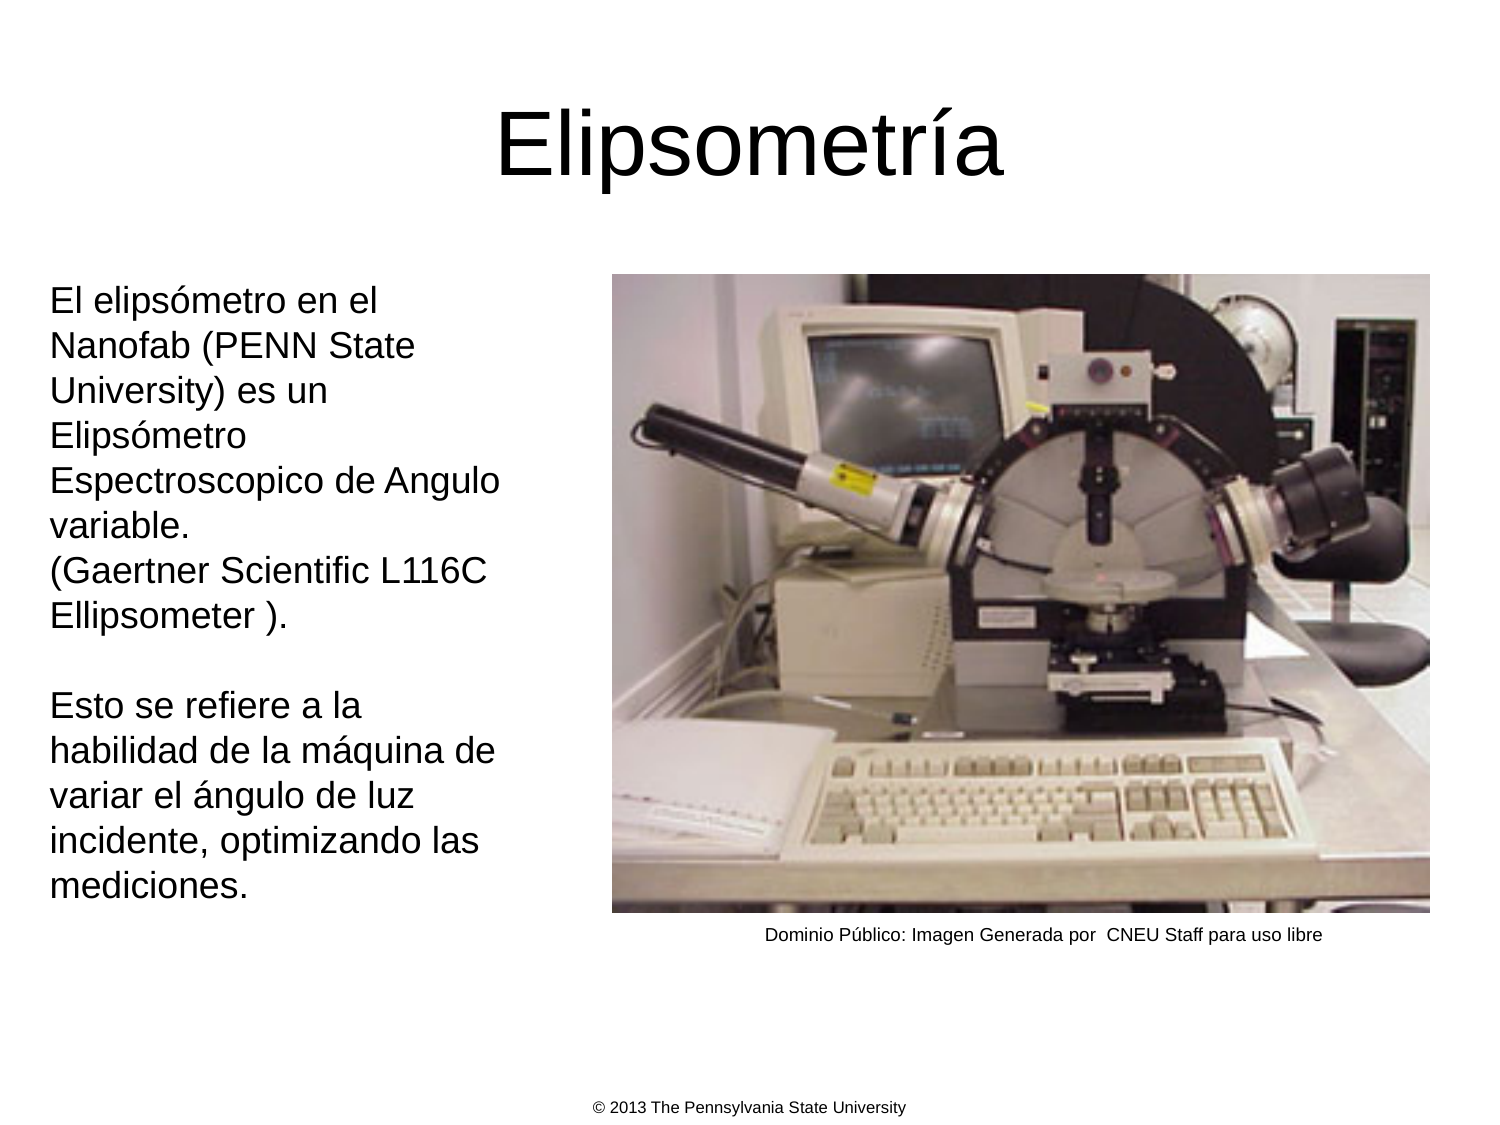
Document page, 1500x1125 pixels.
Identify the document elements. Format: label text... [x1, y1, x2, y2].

title Elipsometría [74, 44, 1426, 233]
text_box El elipsómetro en el Nanofab (PENN State University) es un Elipsómetro Espectroscopico de Angulo variable. (Gaertner Scientific L116C Ellipsometer ). Esto se refiere a la habilidad de la máquina de variar el ángulo de luz incidente, optimizando las mediciones. [34, 268, 525, 914]
text_box Dominio Público: Imagen Generada por CNEU Staff para uso libre [749, 922, 1338, 953]
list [612, 274, 1430, 913]
